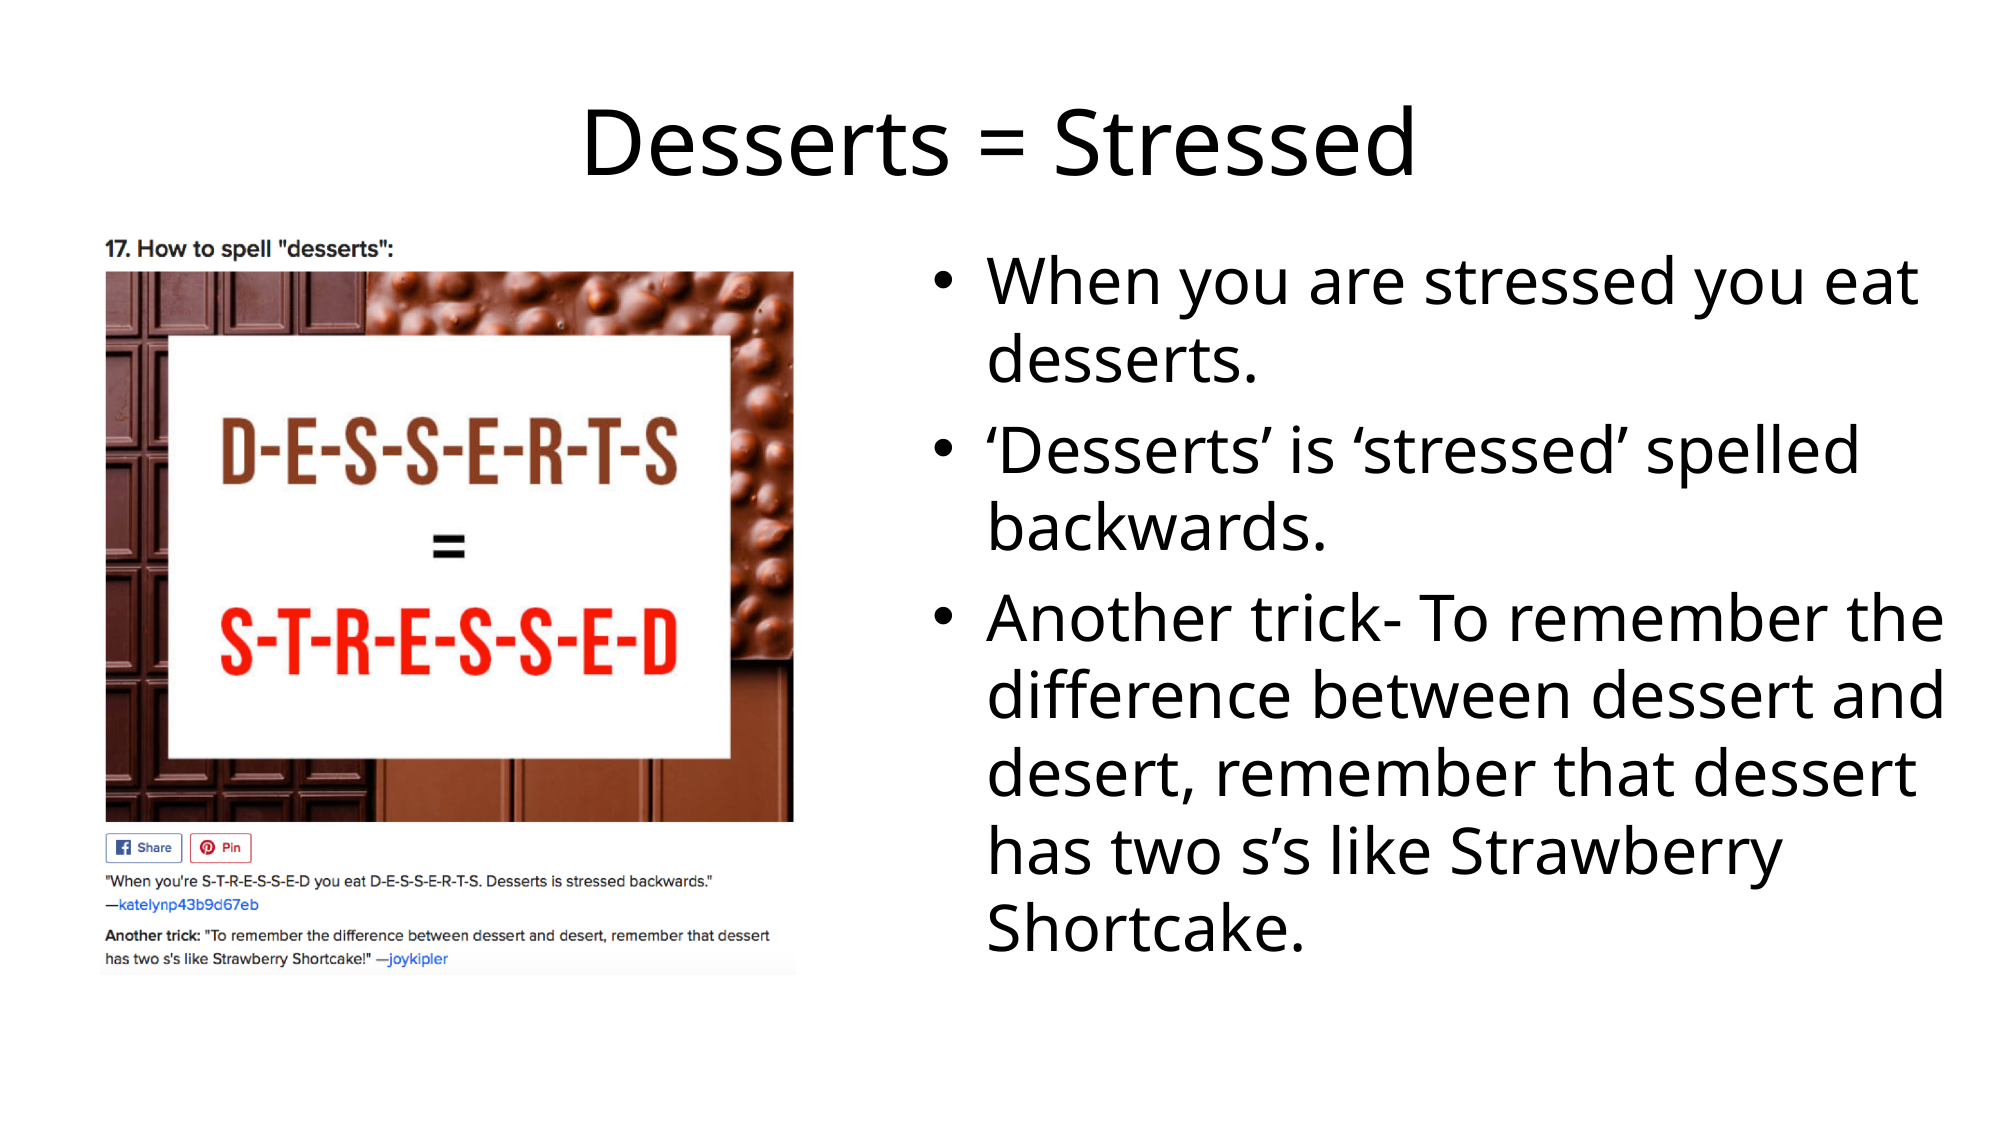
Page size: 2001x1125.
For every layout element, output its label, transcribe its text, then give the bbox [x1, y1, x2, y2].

list When you are stressed you eat desserts. ‘Desserts’ is ‘stressed’ spelled backwards. Another trick- To remember the difference between dessert and desert, remember that dessert has two s’s like Strawberry Shortcake. [917, 232, 1965, 975]
title Desserts = Stressed [99, 45, 1900, 233]
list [99, 232, 796, 976]
